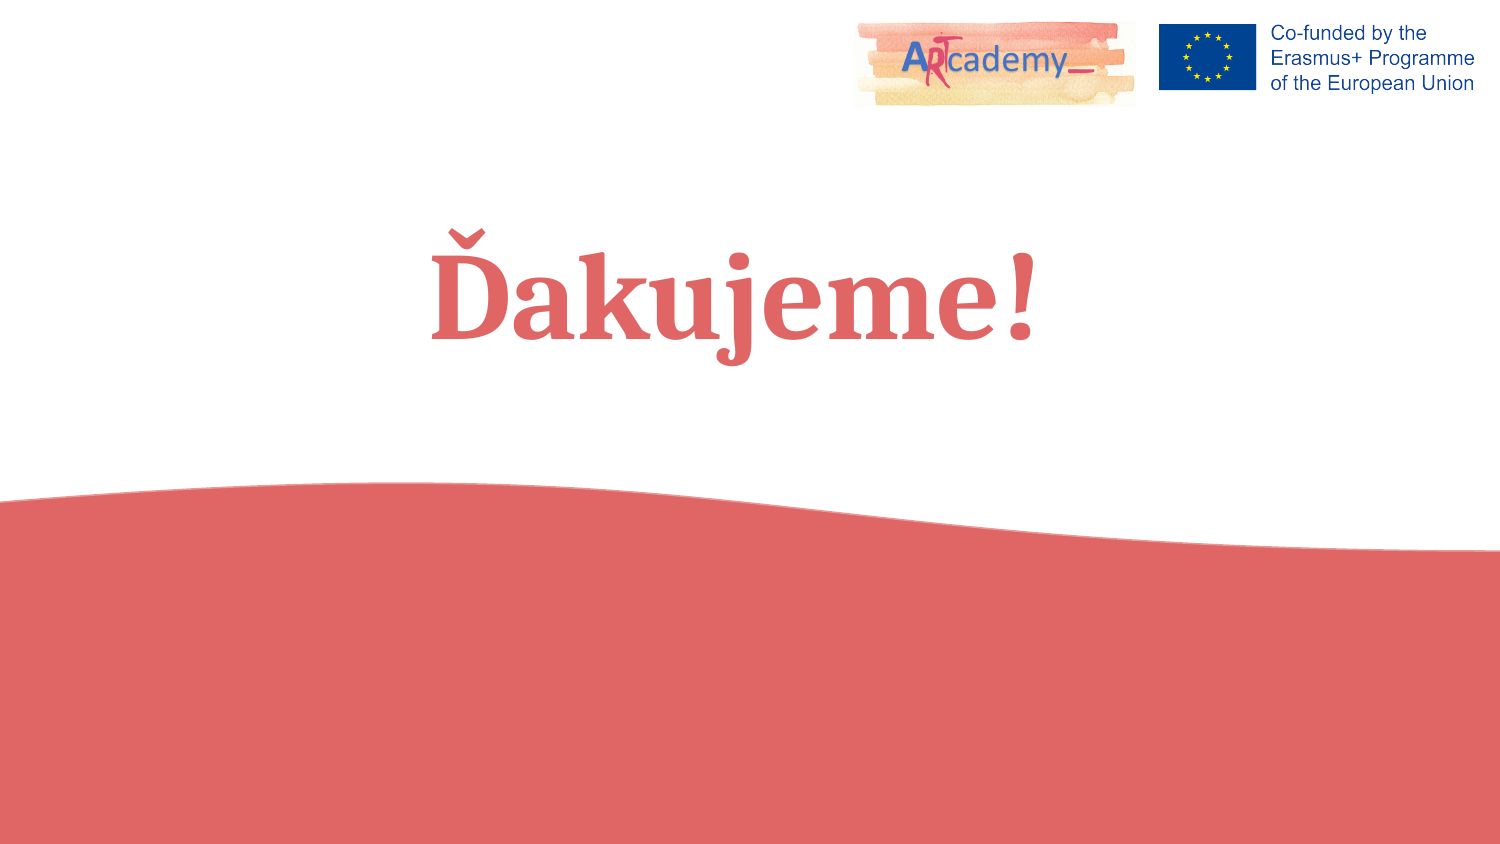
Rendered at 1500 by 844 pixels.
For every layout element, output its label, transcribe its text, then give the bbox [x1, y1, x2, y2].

picture [1158, 24, 1474, 94]
picture [854, 2, 1137, 138]
title Ďakujeme! [150, 200, 1322, 275]
text_box [0, 483, 1500, 844]
